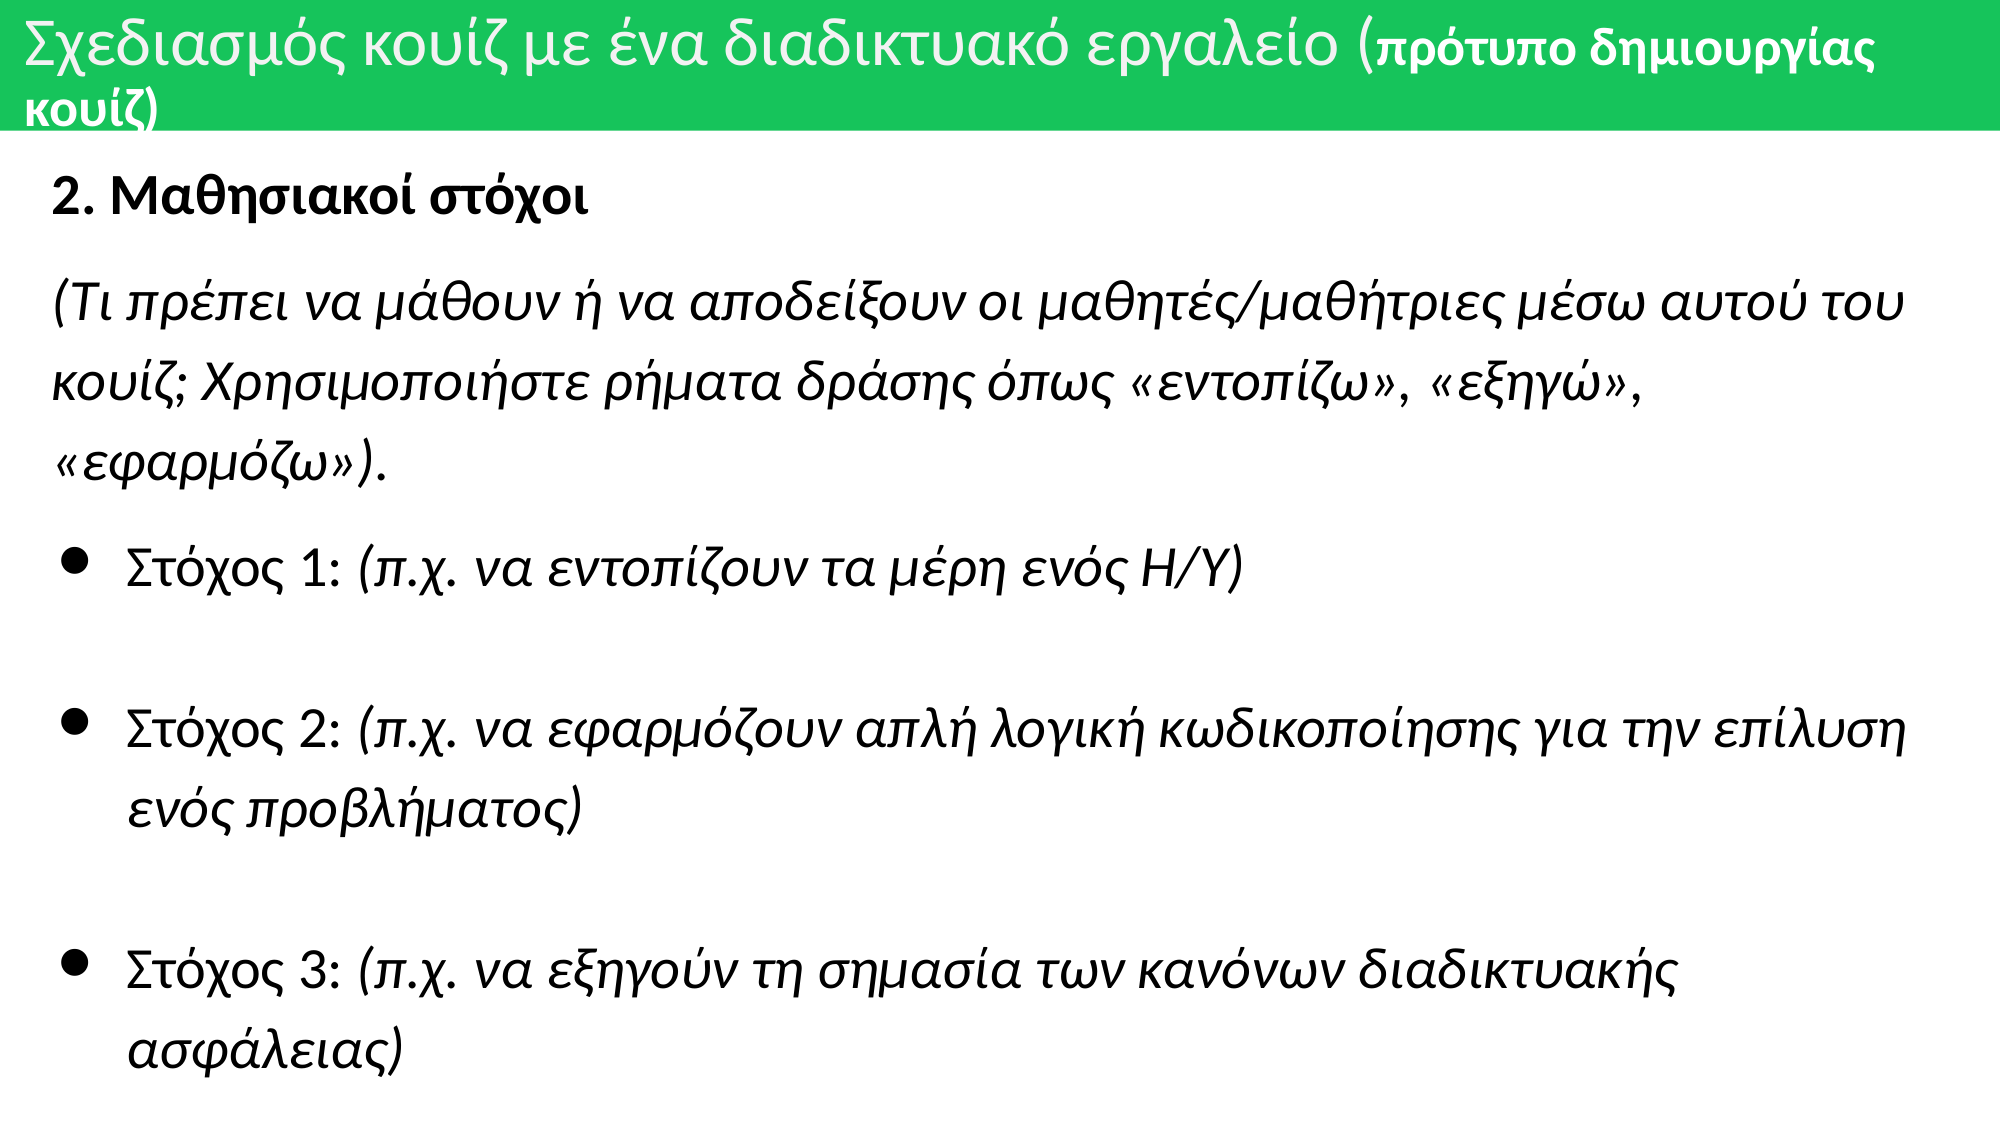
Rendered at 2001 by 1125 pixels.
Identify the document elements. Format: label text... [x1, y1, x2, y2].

text_box 2. Μαθησιακοί στόχοι (Τι πρέπει να μάθουν ή να αποδείξουν οι μαθητές/μαθήτριες μέσω αυτού του κουίζ; Χρησιμοποιήστε ρήματα δράσης όπως «εντοπίζω», «εξηγώ», «εφαρμόζω»). Στόχος 1: (π.χ. να εντοπίζουν τα μέρη ενός Η/Υ) Στόχος 2: (π.χ. να εφαρμόζουν απλή λογική κωδικοποίησης για την επίλυση ενός προβλήματος) Στόχος 3: (π.χ. να εξηγούν τη σημασία των κανόνων διαδικτυακής ασφάλειας) [36, 130, 1955, 1125]
title Σχεδιασμός κουίζ με ένα διαδικτυακό εργαλείο (πρότυπο δημιουργίας κουίζ) [16, 13, 1976, 131]
